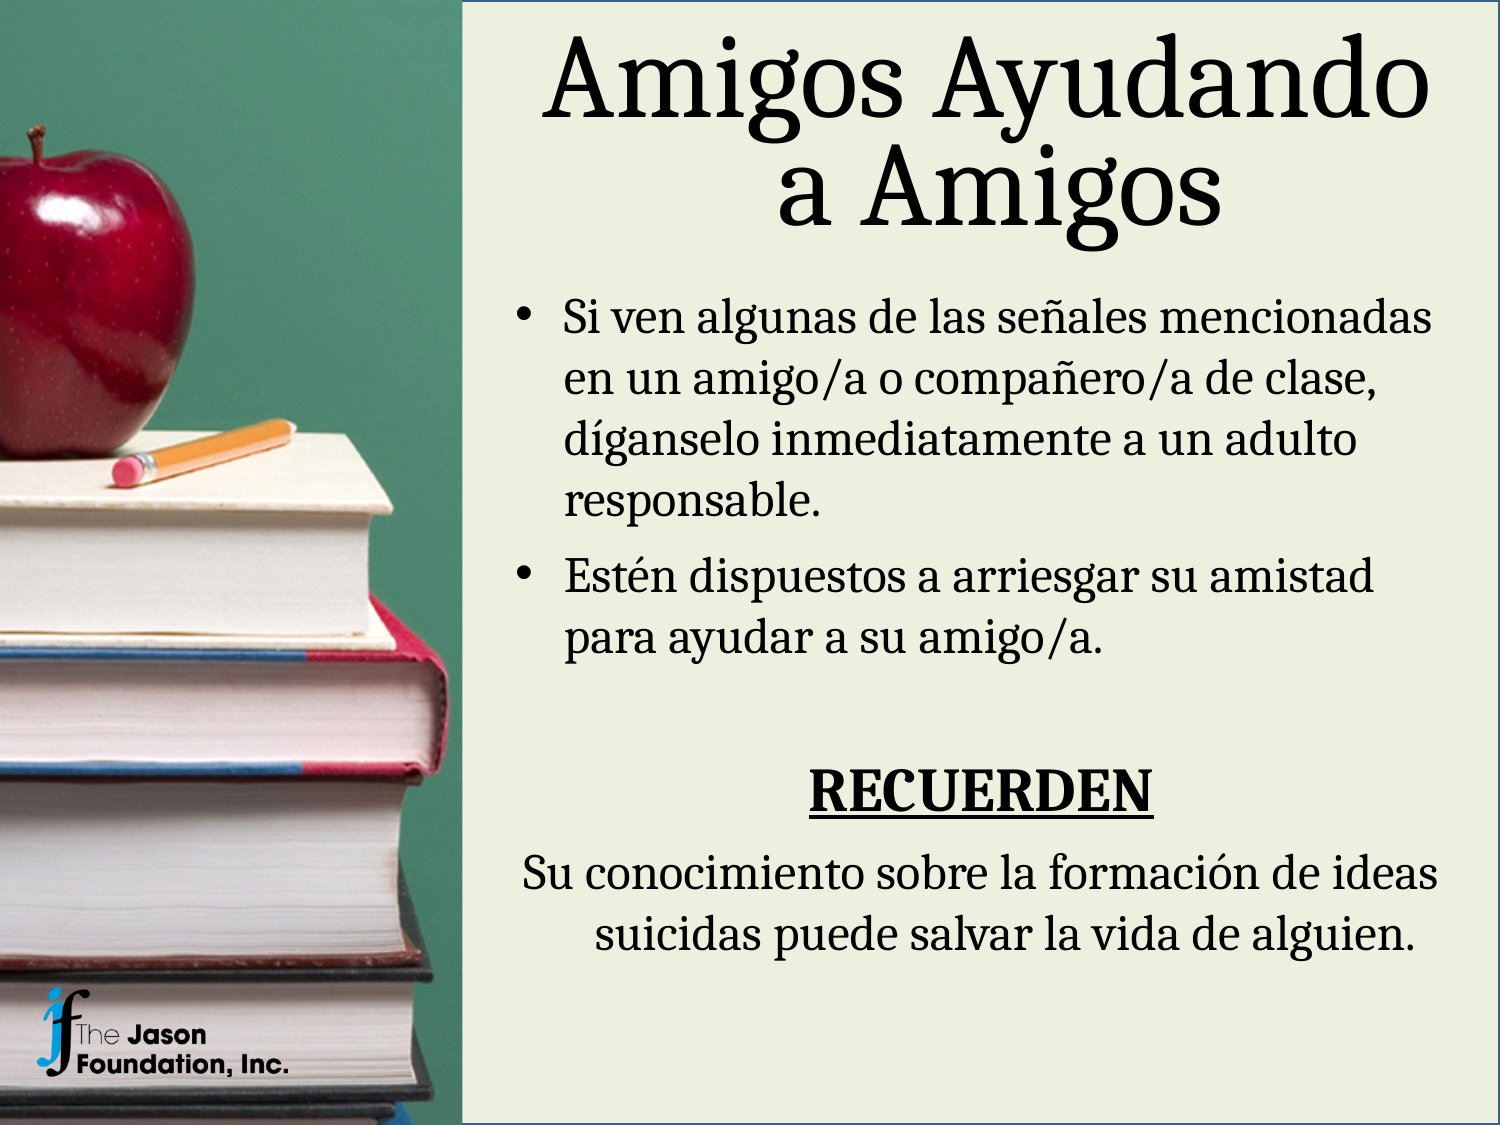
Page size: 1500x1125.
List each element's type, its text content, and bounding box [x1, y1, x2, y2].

title Amigos Ayudando a Amigos [500, 45, 1475, 233]
list Si ven algunas de las señales mencionadas en un amigo/a o compañero/a de clase, díganselo inmediatamente a un adulto responsable. Estén dispuestos a arriesgar su amistad para ayudar a su amigo/a. RECUERDEN Su conocimiento sobre la formación de ideas suicidas puede salvar la vida de alguien. [500, 237, 1463, 1063]
picture [0, 0, 463, 1125]
text_box [463, 0, 1500, 1125]
